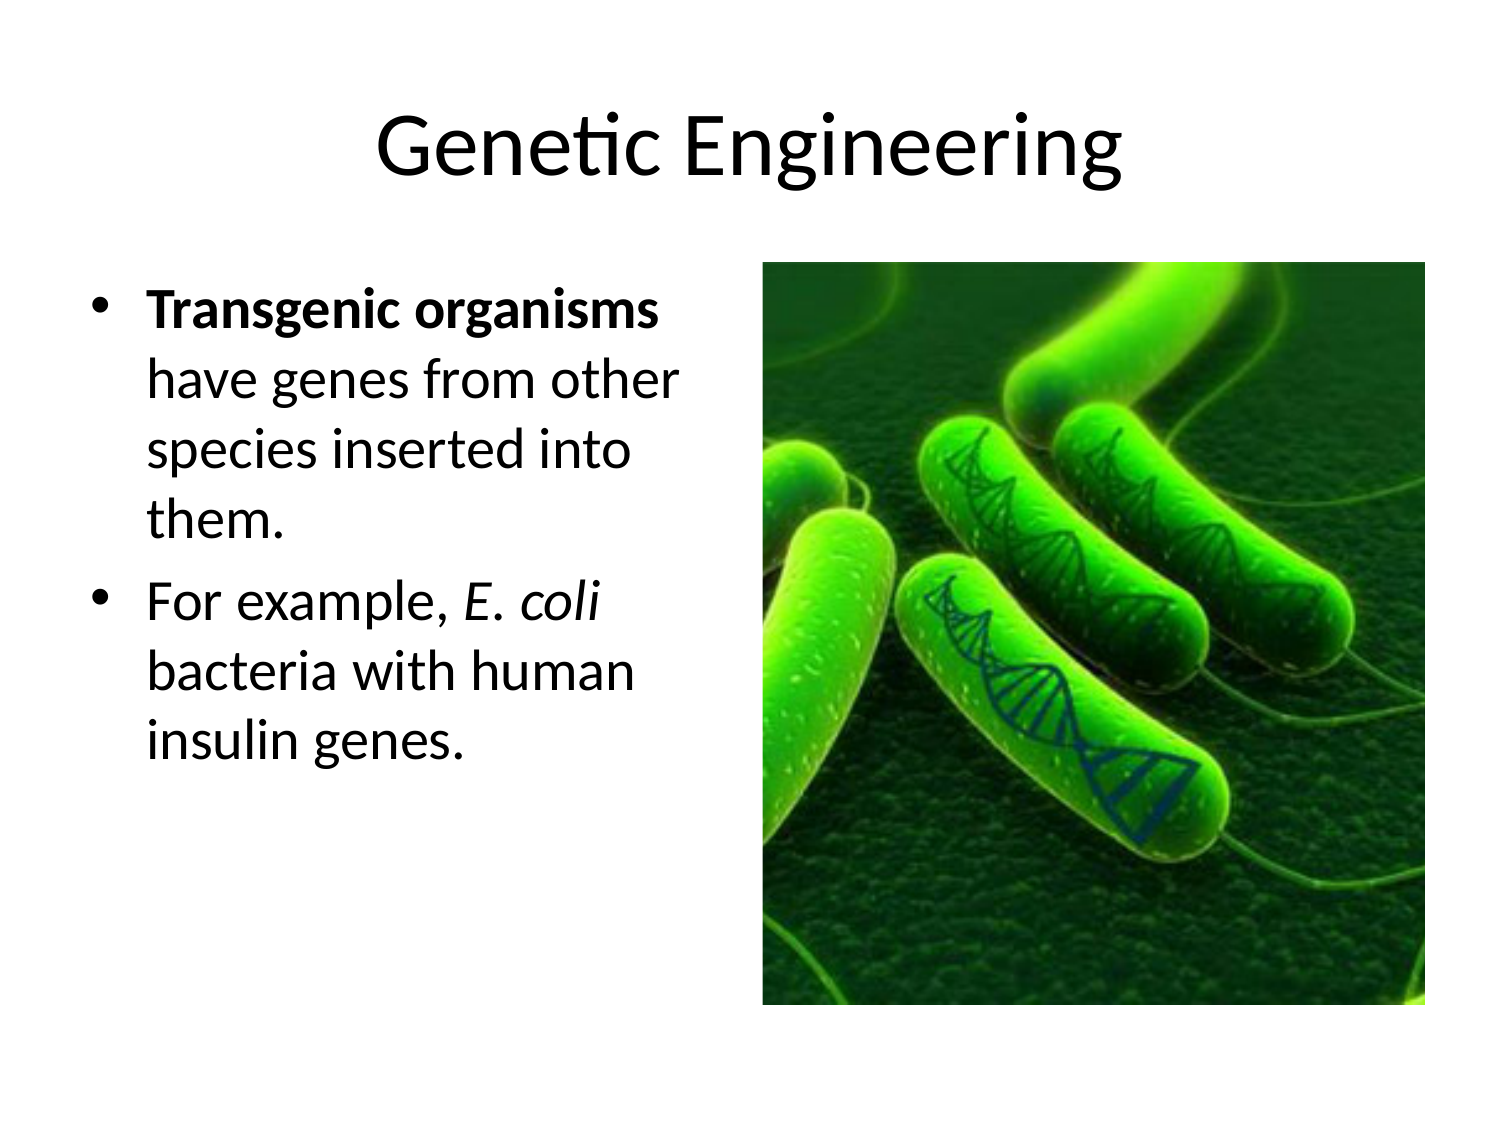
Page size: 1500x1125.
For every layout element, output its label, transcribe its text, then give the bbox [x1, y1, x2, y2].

list Transgenic organisms have genes from other species inserted into them. For example, E. coli bacteria with human insulin genes. [75, 262, 738, 1005]
title Genetic Engineering [75, 45, 1425, 233]
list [762, 262, 1426, 1006]
